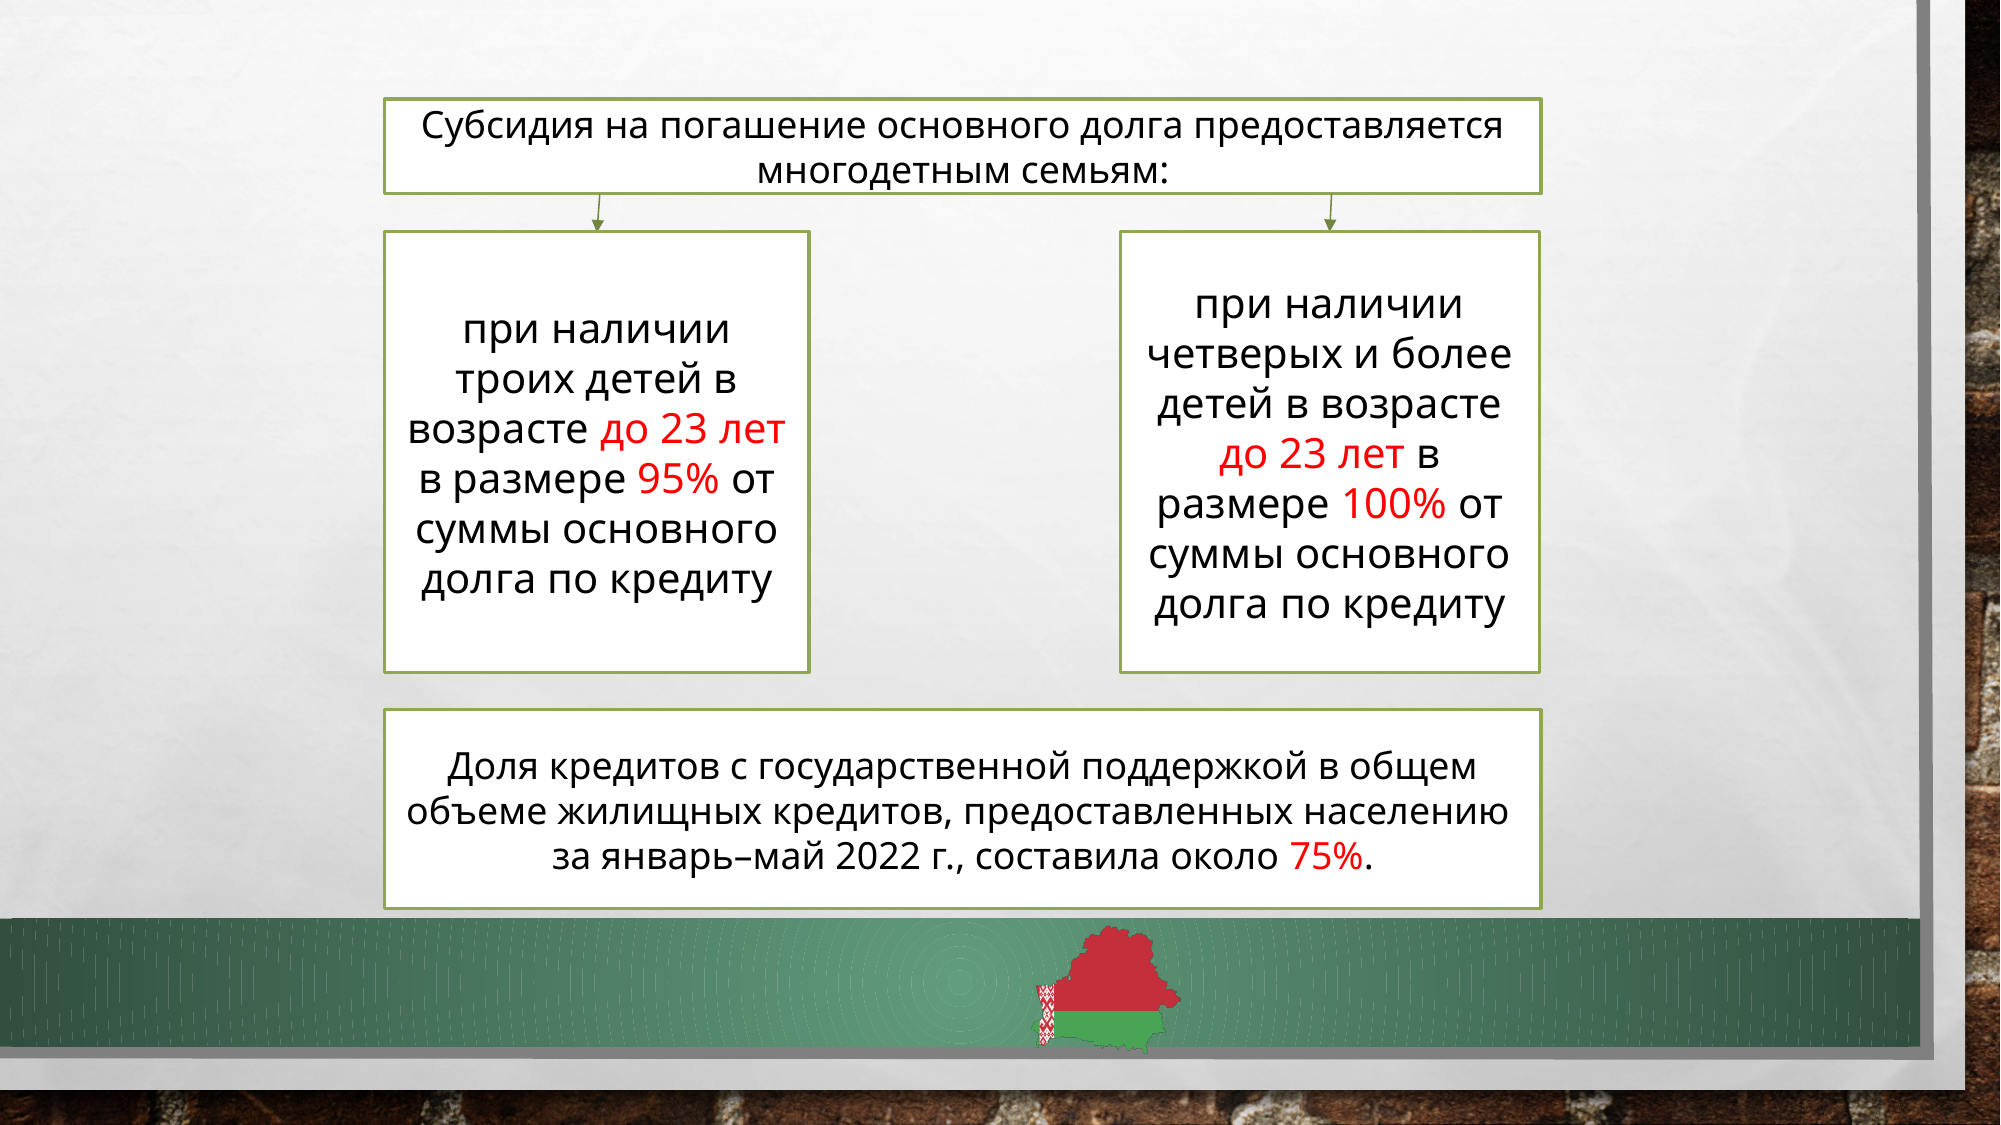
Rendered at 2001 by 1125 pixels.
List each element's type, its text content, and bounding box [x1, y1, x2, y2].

picture [0, 0, 2000, 1125]
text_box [596, 193, 600, 233]
text_box Доля кредитов с государственной поддержкой в общем объеме жилищных кредитов, предоставленных населению за январь–май 2022 г., составила около 75%. [383, 708, 1543, 910]
picture [1031, 924, 1181, 1055]
text_box Субсидия на погашение основного долга предоставляется многодетным семьям: [383, 97, 1543, 195]
text_box при наличии четверых и более детей в возрасте до 23 лет в размере 100% от суммы основного долга по кредиту [1119, 230, 1541, 674]
text_box при наличии троих детей в возрасте до 23 лет в размере 95% от суммы основного долга по кредиту [383, 230, 811, 674]
